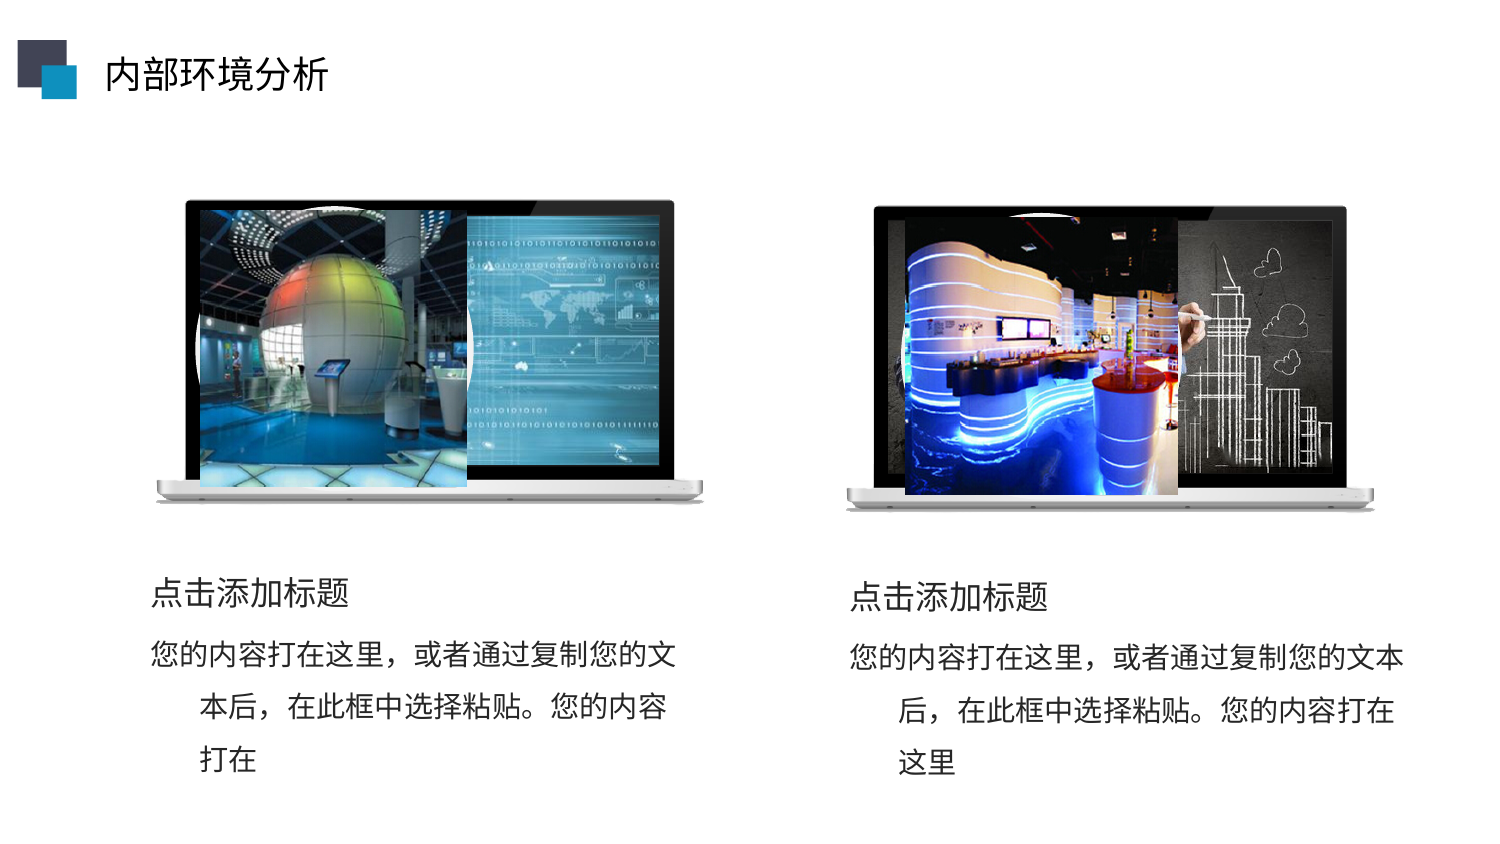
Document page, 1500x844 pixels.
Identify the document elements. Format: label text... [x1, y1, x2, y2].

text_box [144, 192, 715, 522]
text_box 内部环境分析 [89, 43, 345, 104]
text_box 点击添加标题 您的内容打在这里，或者通过复制您的文本后，在此框中选择粘贴。您的内容打在 [135, 545, 706, 748]
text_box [834, 197, 1386, 530]
text_box 点击添加标题 您的内容打在这里，或者通过复制您的文本后，在此框中选择粘贴。您的内容打在这里 [834, 548, 1427, 810]
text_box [905, 217, 1178, 495]
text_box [17, 40, 77, 100]
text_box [199, 210, 469, 487]
